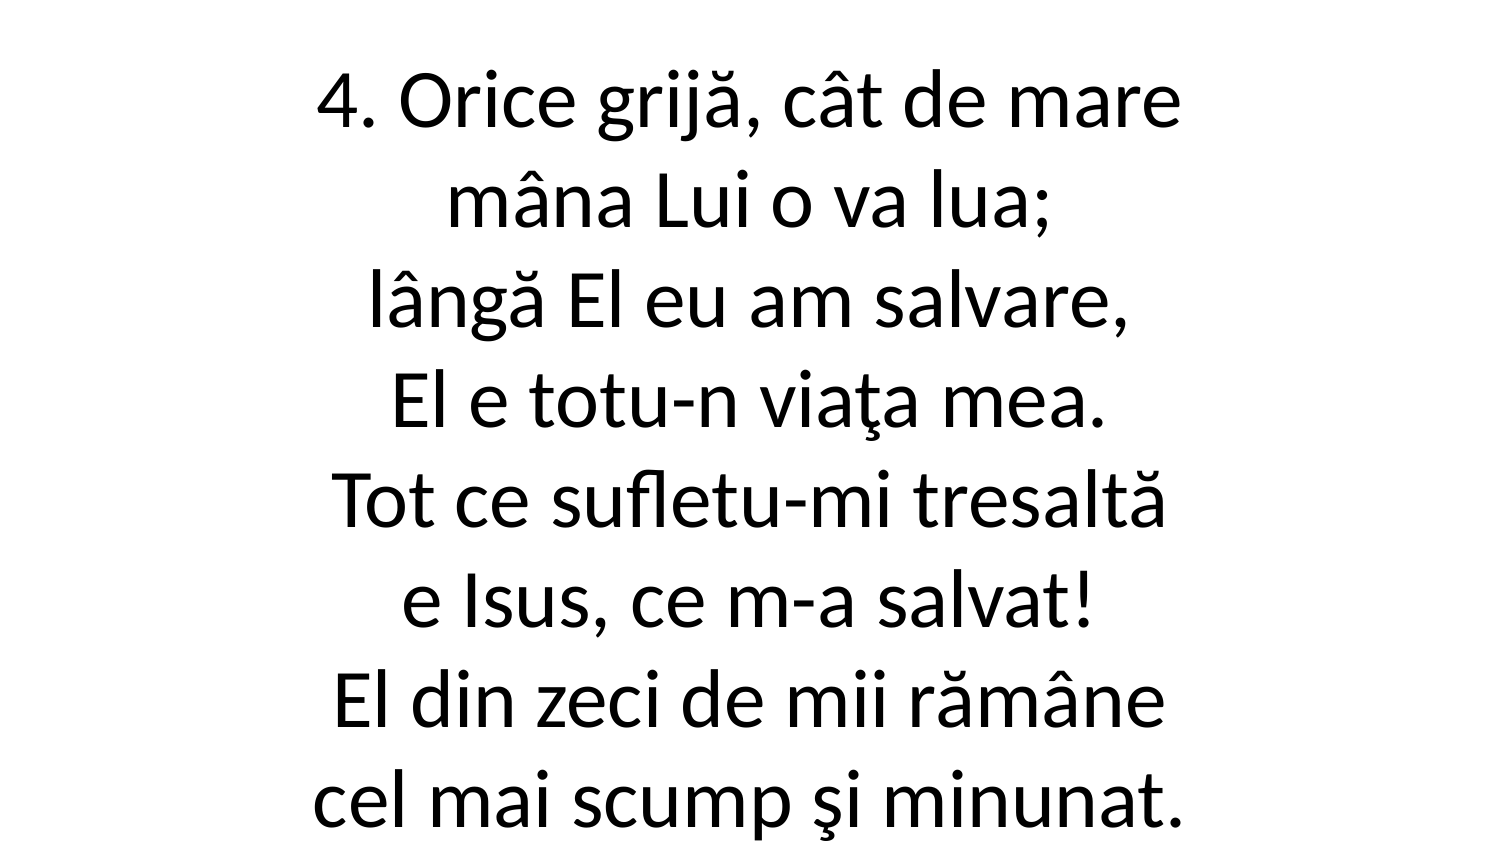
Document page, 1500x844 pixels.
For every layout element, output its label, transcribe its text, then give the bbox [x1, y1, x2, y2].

text_box 4. Orice grijă, cât de mare mâna Lui o va lua; lângă El eu am salvare, El e totu-n viaţa mea. Tot ce sufletu-mi tresaltă e Isus, ce m-a salvat! El din zeci de mii rămâne cel mai scump şi minunat. [297, 0, 1202, 844]
